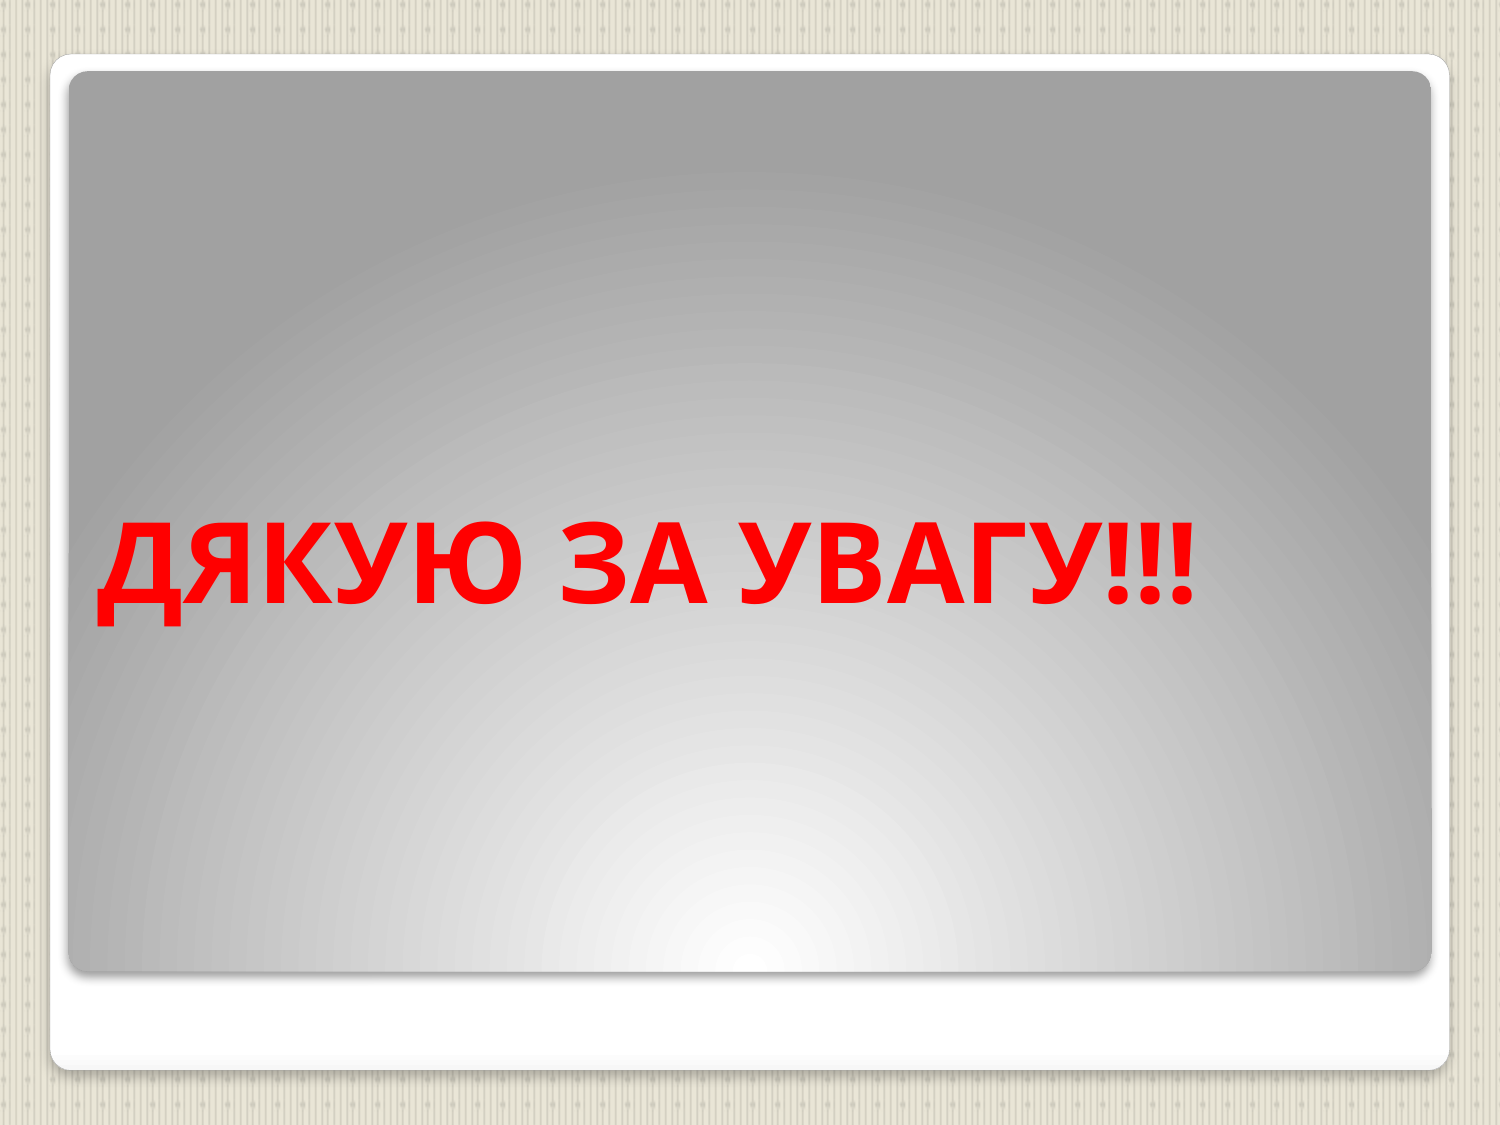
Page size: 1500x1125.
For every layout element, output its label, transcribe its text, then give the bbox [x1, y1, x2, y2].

title ДЯКУЮ ЗА УВАГУ!!! [82, 397, 1425, 634]
